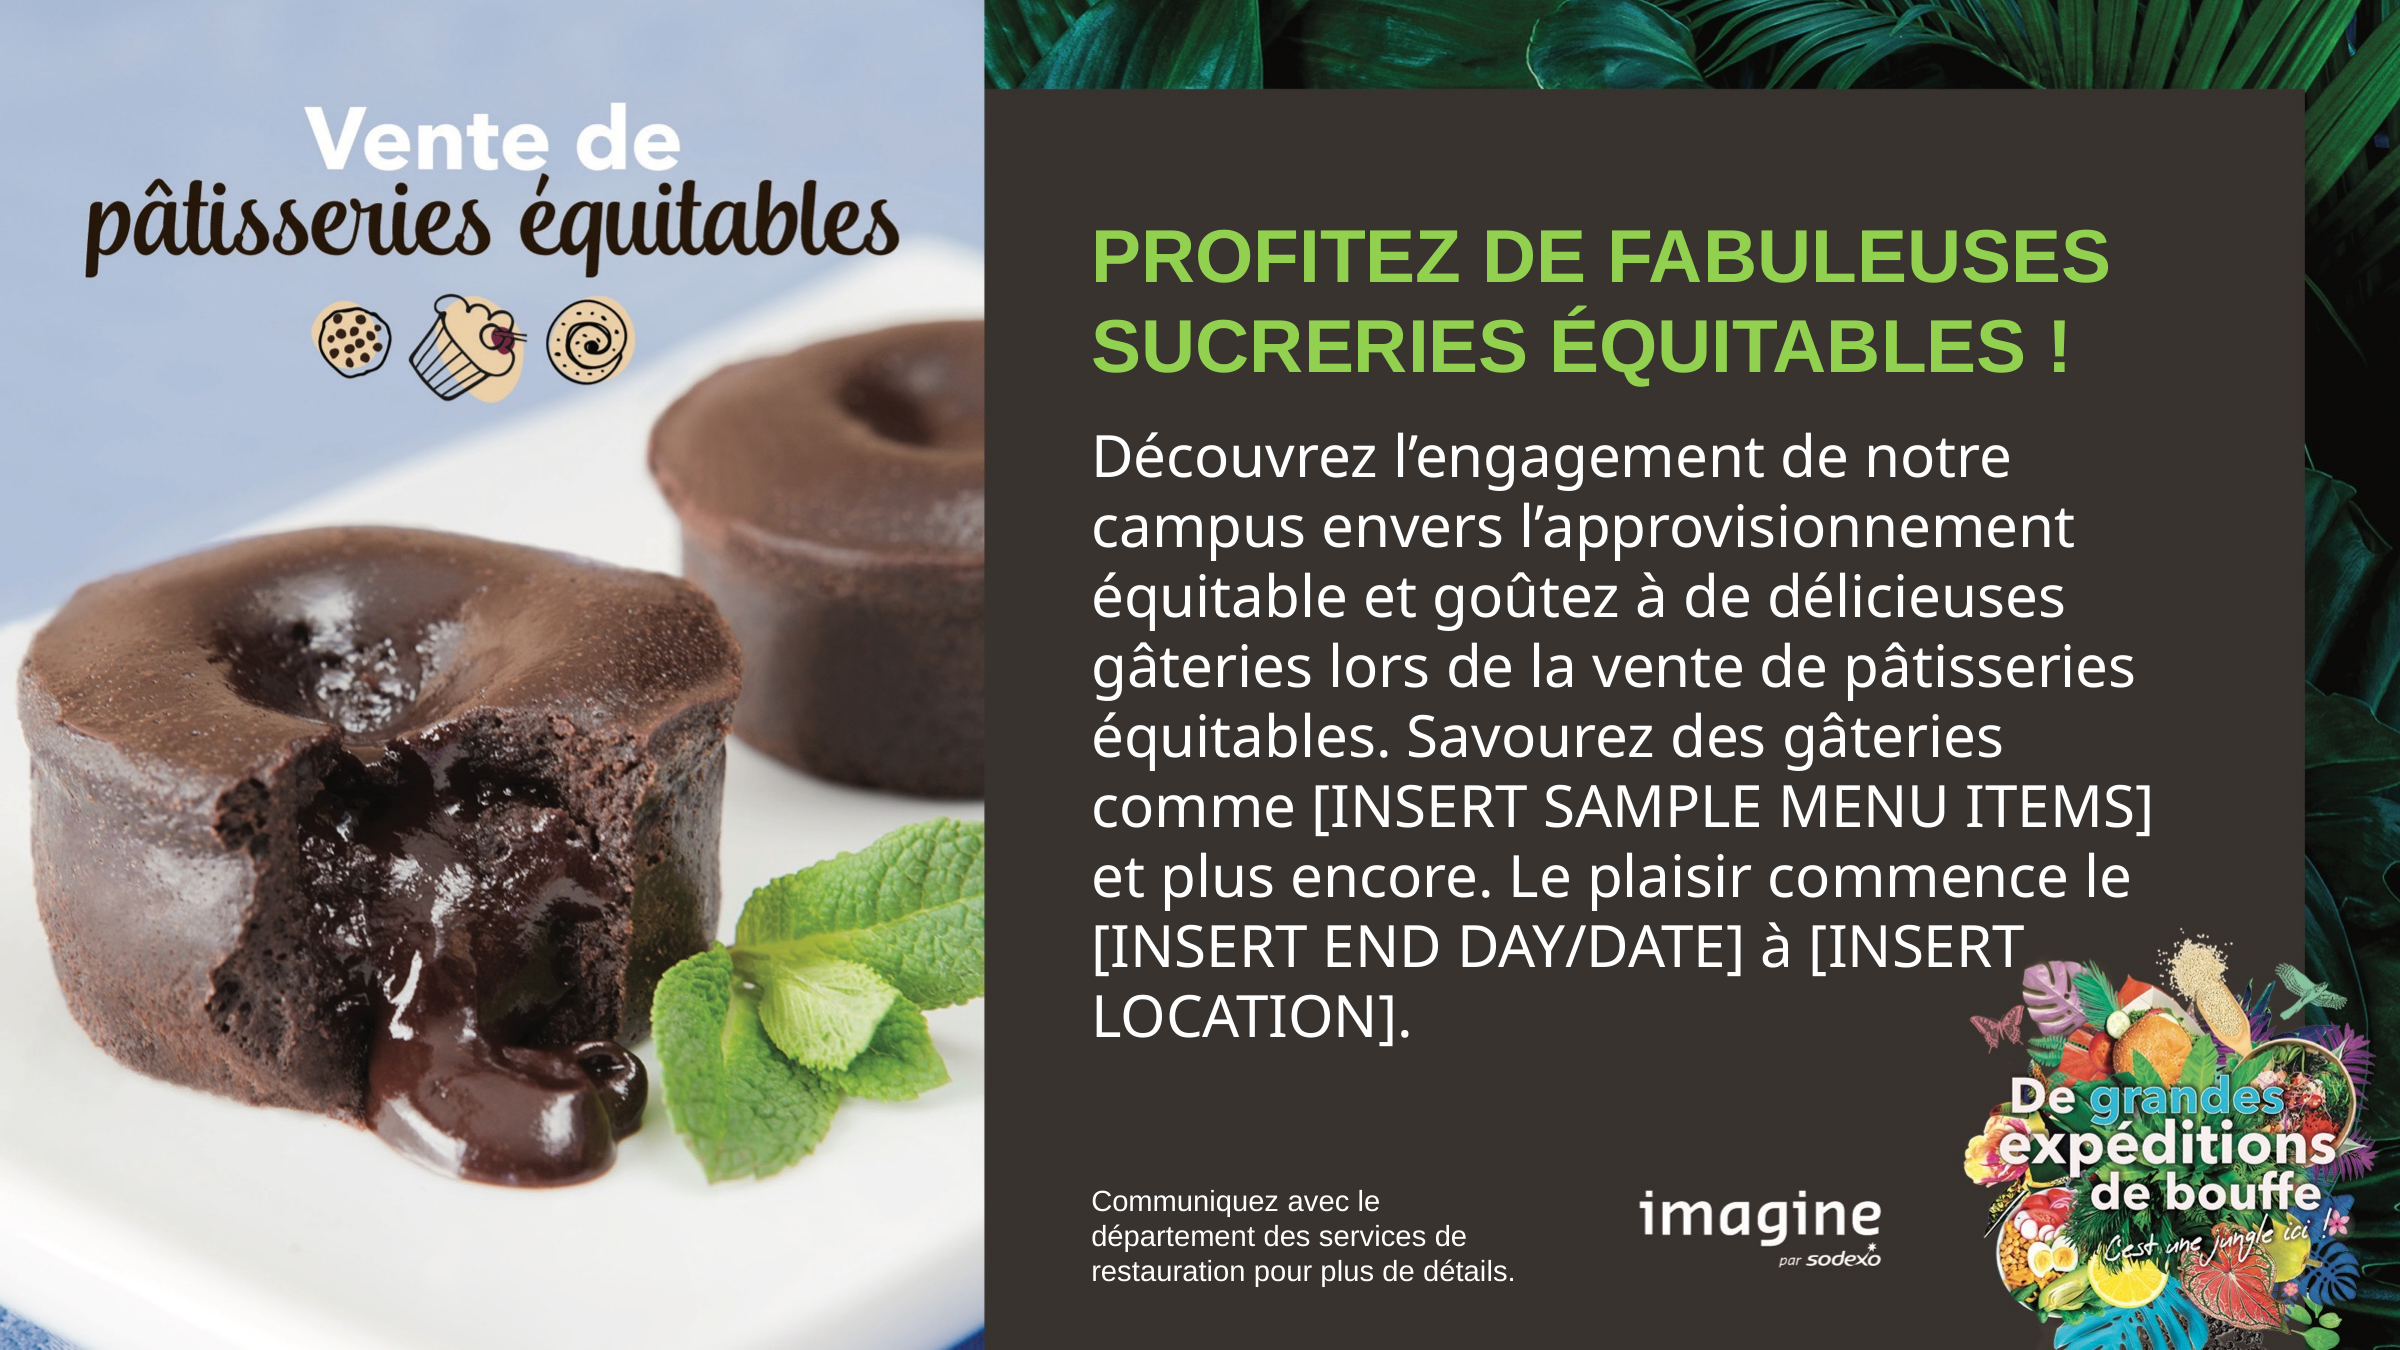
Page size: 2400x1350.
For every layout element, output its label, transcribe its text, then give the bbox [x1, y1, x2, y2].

text_box Découvrez l’engagement de notre campus envers l’approvisionnement équitable et goûtez à de délicieuses gâteries lors de la vente de pâtisseries équitables. Savourez des gâteries comme [INSERT SAMPLE MENU ITEMS] et plus encore. Le plaisir commence le [INSERT END DAY/DATE] à [INSERT LOCATION]. [1076, 411, 2235, 977]
text_box Communiquez avec le département des services de restauration pour plus de détails. [1076, 1174, 1539, 1295]
text_box PROFITEZ DE FABULEUSES SUCRERIES ÉQUITABLES ! [1076, 199, 2163, 411]
picture [0, 0, 2400, 1350]
